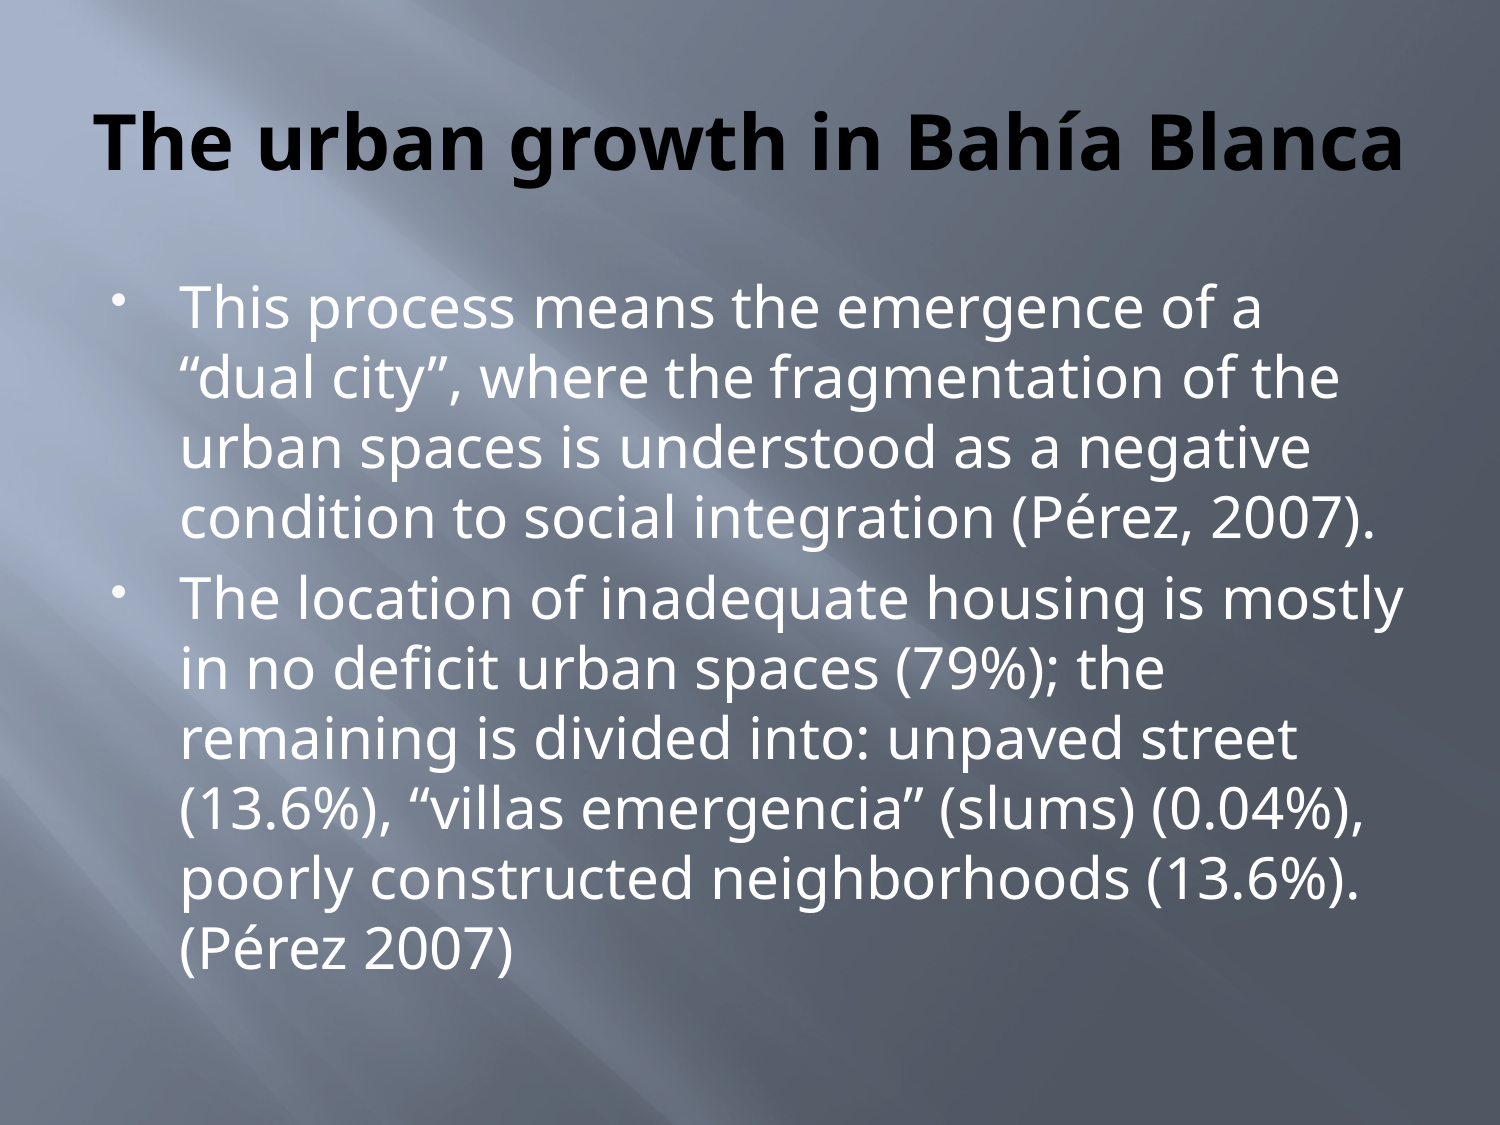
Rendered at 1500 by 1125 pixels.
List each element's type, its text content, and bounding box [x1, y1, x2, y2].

list This process means the emergence of a “dual city”, where the fragmentation of the urban spaces is understood as a negative condition to social integration (Pérez, 2007). The location of inadequate housing is mostly in no deficit urban spaces (79%); the remaining is divided into: unpaved street (13.6%), “villas emergencia” (slums) (0.04%), poorly constructed neighborhoods (13.6%). (Pérez 2007) [75, 262, 1425, 1035]
title The urban growth in Bahía Blanca [75, 45, 1425, 233]
